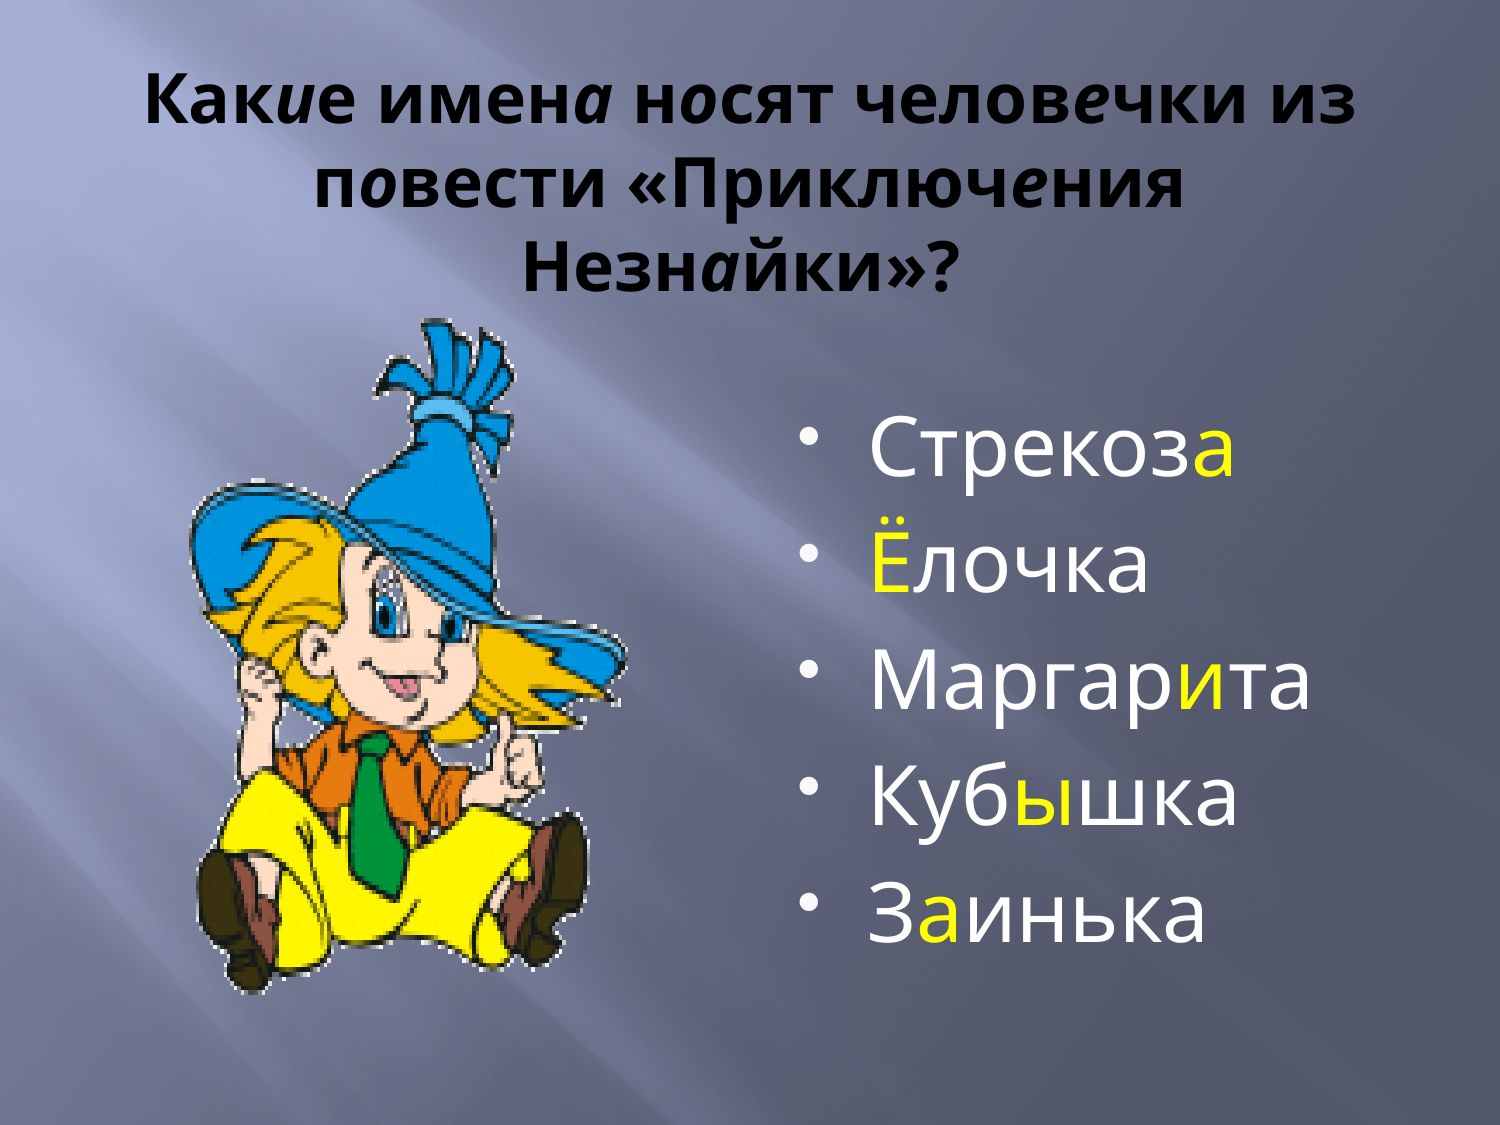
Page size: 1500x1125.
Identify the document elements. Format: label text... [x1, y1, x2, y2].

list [185, 314, 633, 1000]
title Какие имена носят человечки из повести «Приключения Незнайки»? [75, 45, 1425, 315]
list Стрекоза Ёлочка Маргарита Кубышка Заинька [762, 385, 1425, 1005]
